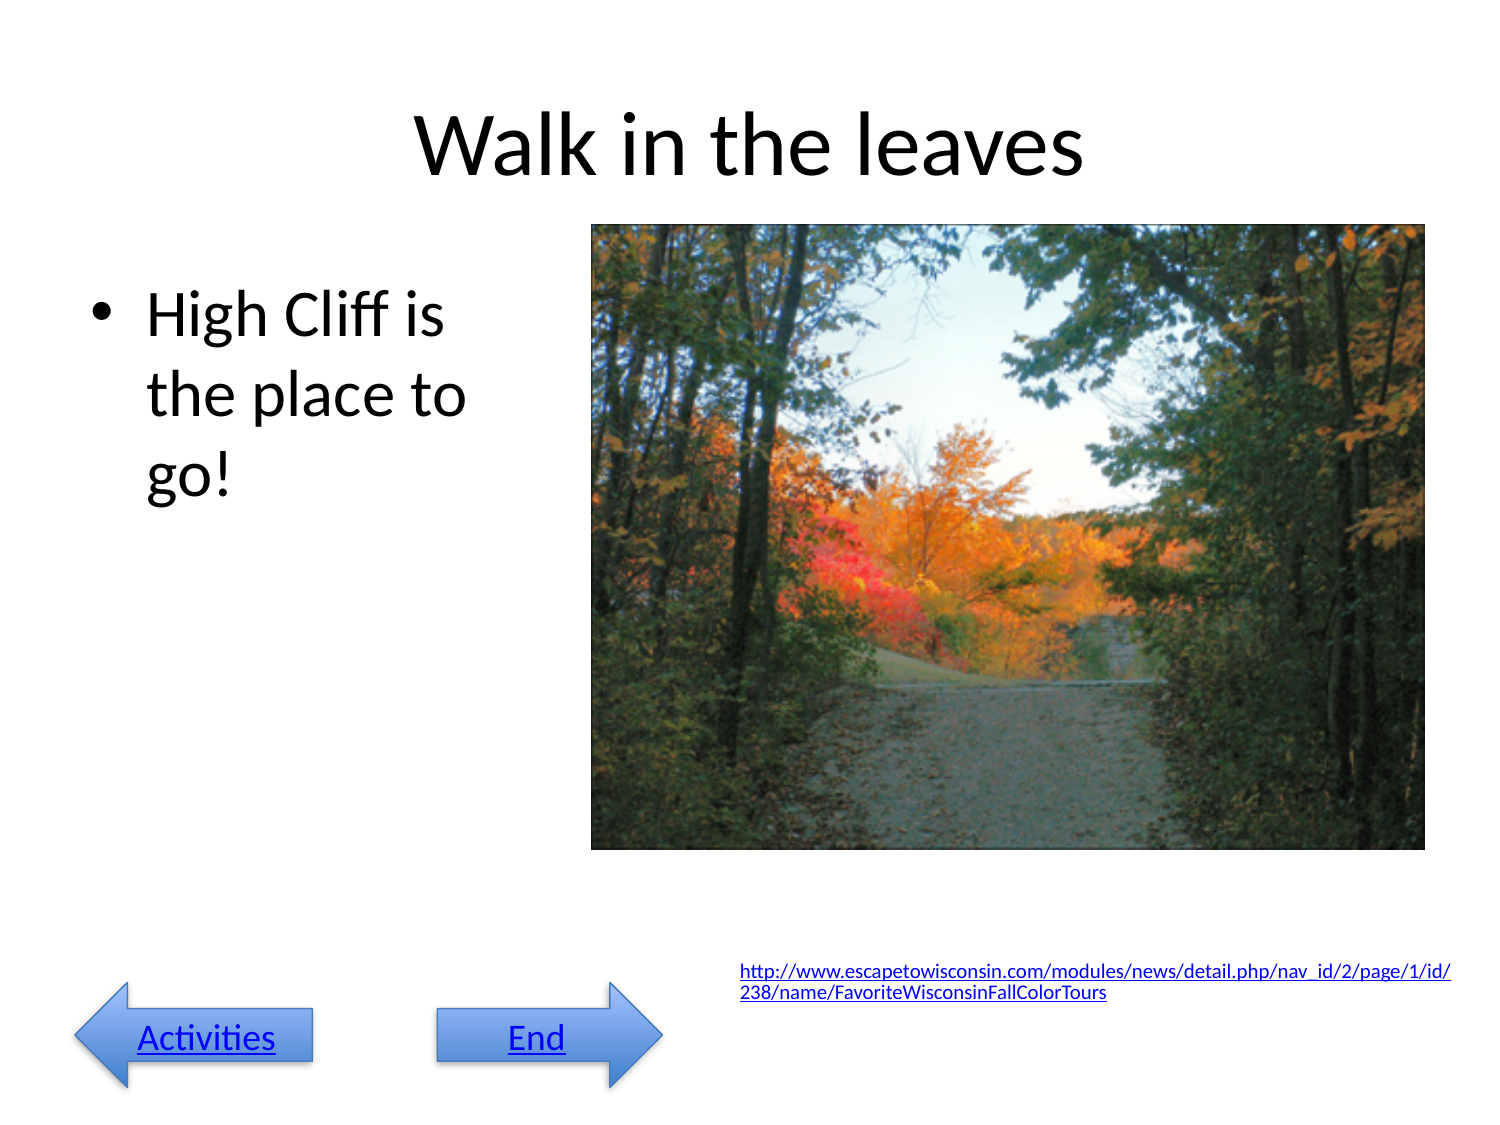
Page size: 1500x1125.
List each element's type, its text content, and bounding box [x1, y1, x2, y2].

text_box http://www.escapetowisconsin.com/modules/news/detail.php/nav_id/2/page/1/id/238/name/FavoriteWisconsinFallColorTours [724, 950, 1475, 1035]
picture [591, 224, 1426, 851]
text_box End [436, 981, 663, 1089]
title Walk in the leaves [75, 45, 1425, 233]
text_box Activities [74, 981, 314, 1089]
list High Cliff is the place to go! [75, 262, 525, 725]
